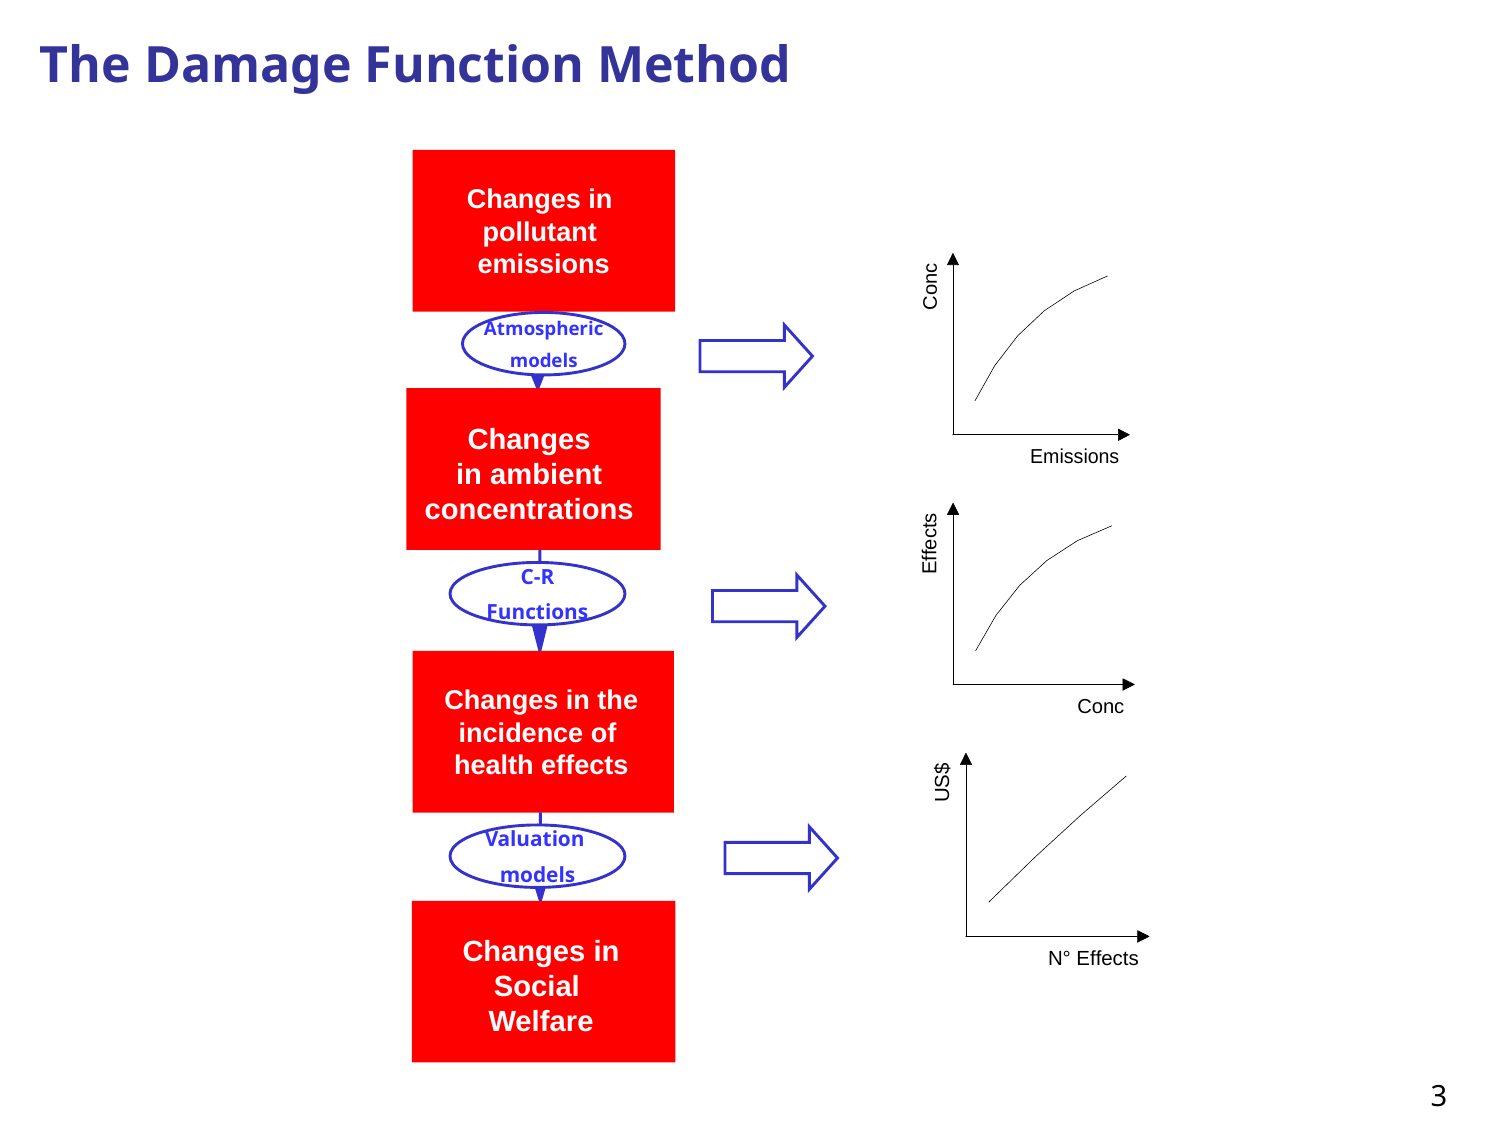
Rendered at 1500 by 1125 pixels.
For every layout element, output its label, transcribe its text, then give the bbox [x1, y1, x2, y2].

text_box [412, 149, 676, 310]
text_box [699, 249, 1143, 480]
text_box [724, 749, 1153, 978]
slide_number 3 [1149, 1049, 1463, 1125]
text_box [412, 549, 675, 811]
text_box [712, 499, 1138, 725]
title The Damage Function Method [24, 24, 1463, 101]
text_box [349, 312, 709, 551]
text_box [411, 812, 676, 1090]
